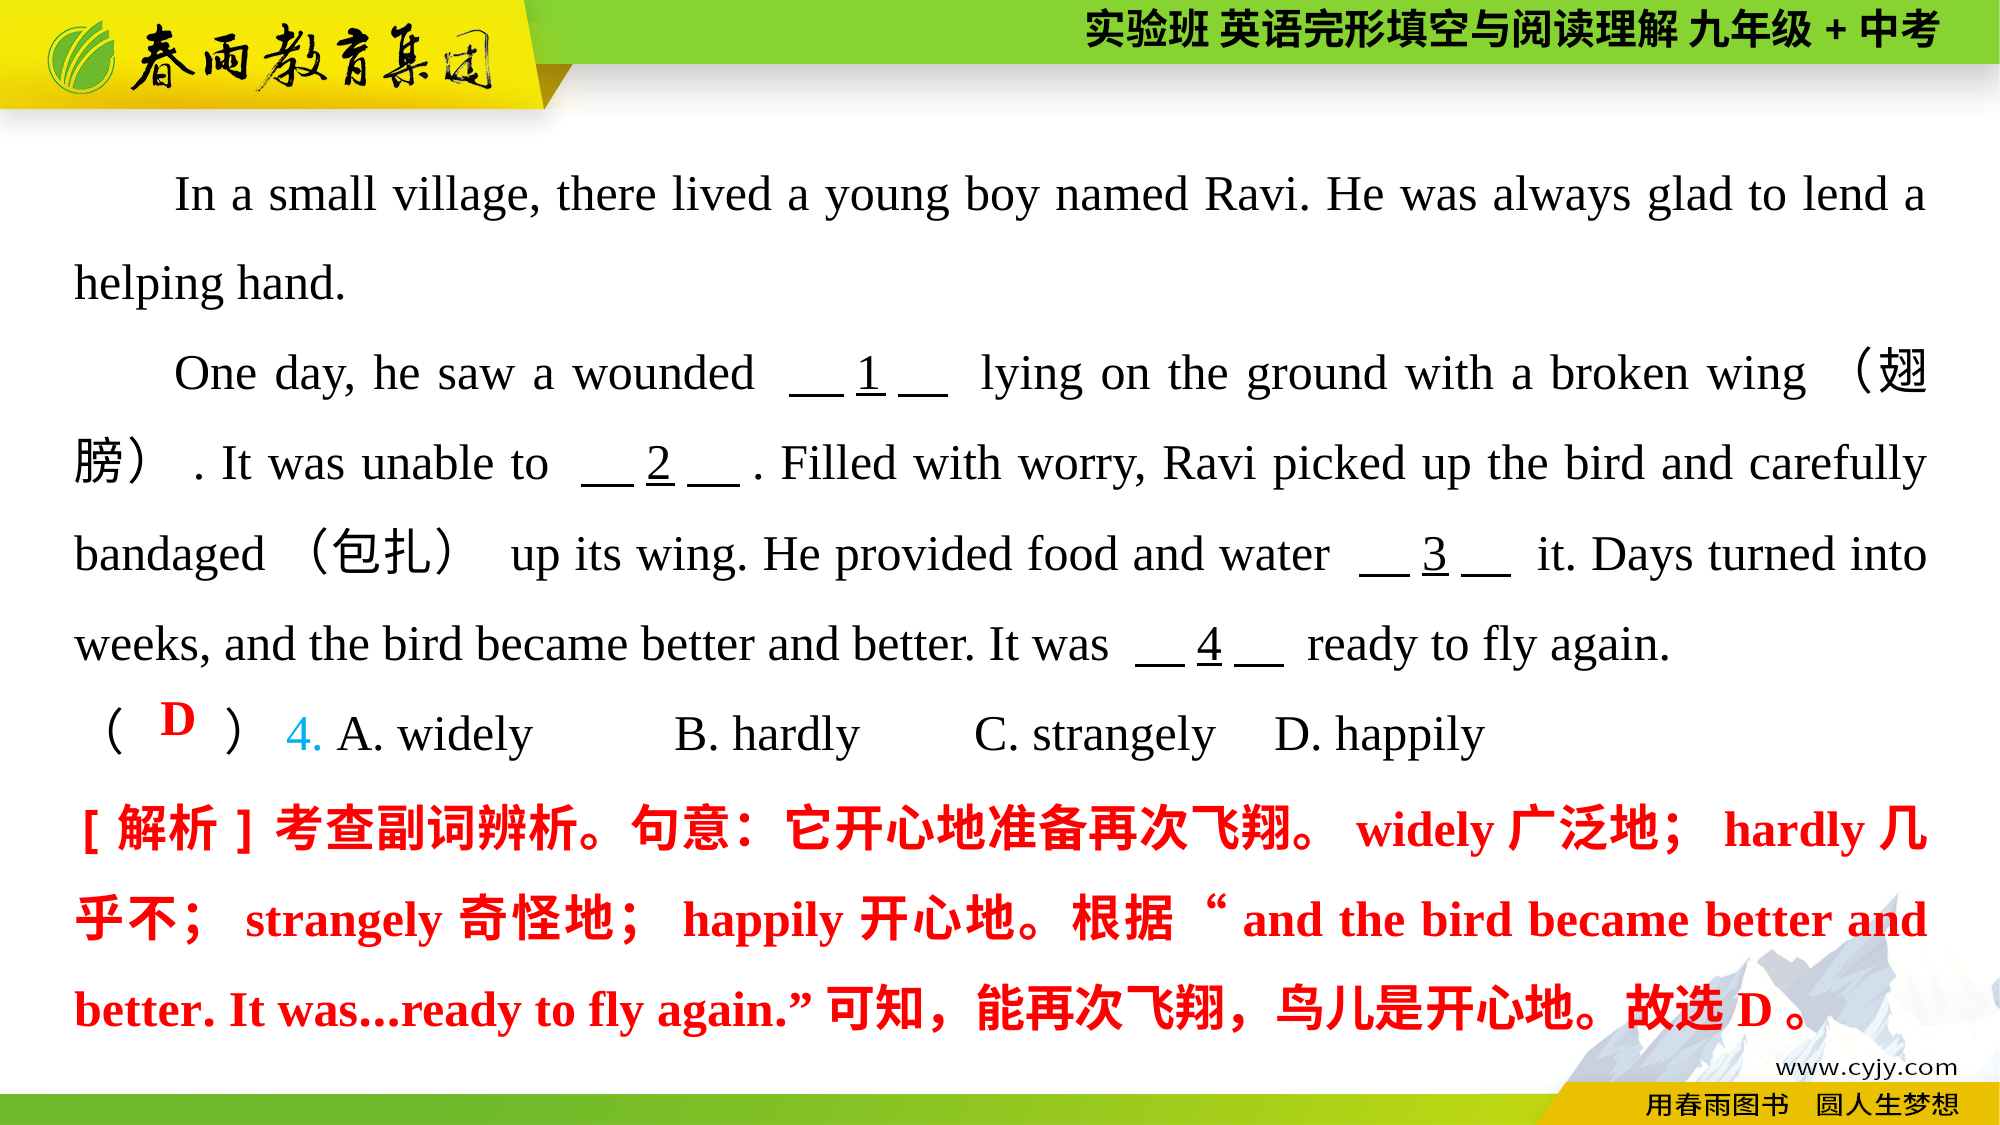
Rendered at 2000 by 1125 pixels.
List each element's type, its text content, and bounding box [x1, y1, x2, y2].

text_box [解析]考查副词辨析。句意：它开心地准备再次飞翔。widely广泛地；hardly几乎不；strangely奇怪地；happily开心地。根据“and the bird became better and better. It was...ready to fly again.”可知，能再次飞翔，鸟儿是开心地。故选D。 [59, 769, 1944, 1044]
text_box （ ）4. A. widely B. hardly C. strangely D. happily [59, 683, 1944, 769]
list In a small village, there lived a young boy named Ravi. He was always glad to lend a helping hand. One day, he saw a wounded 1 lying on the ground with a broken wing（翅膀）. It was unable to 2 . Filled with worry, Ravi picked up the bird and carefully bandaged（包扎） up its wing. He provided food and water 3 it. Days turned into weeks, and the bird became better and better. It was 4 ready to fly again. [59, 122, 1944, 683]
picture [0, 0, 2000, 1125]
text_box D [145, 678, 212, 753]
